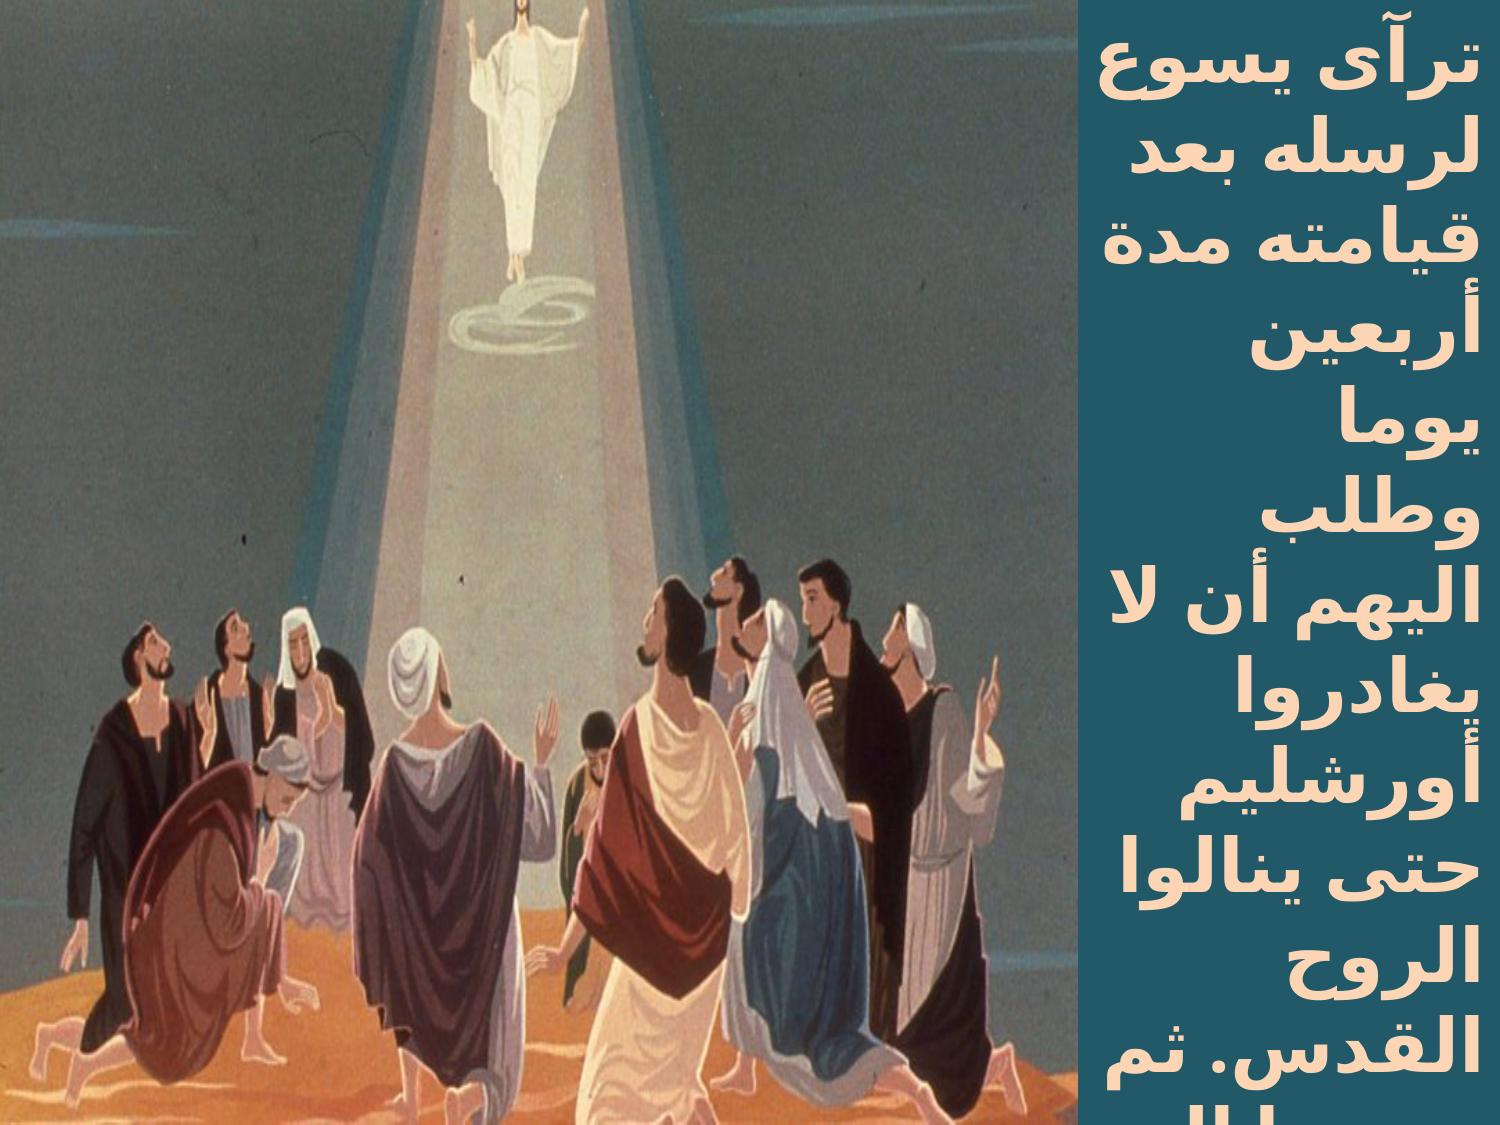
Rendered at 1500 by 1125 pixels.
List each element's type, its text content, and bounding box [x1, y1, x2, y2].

text_box ترآى يسوع لرسله بعد قيامته مدة أربعين يوما وطلب اليهم أن لا يغادروا أورشليم حتى ينالوا الروح القدس. ثم صعدوا الى جبل الزيتون وهناك ارتفع عنهم. [1079, 0, 1500, 1125]
picture [0, 0, 1079, 1125]
